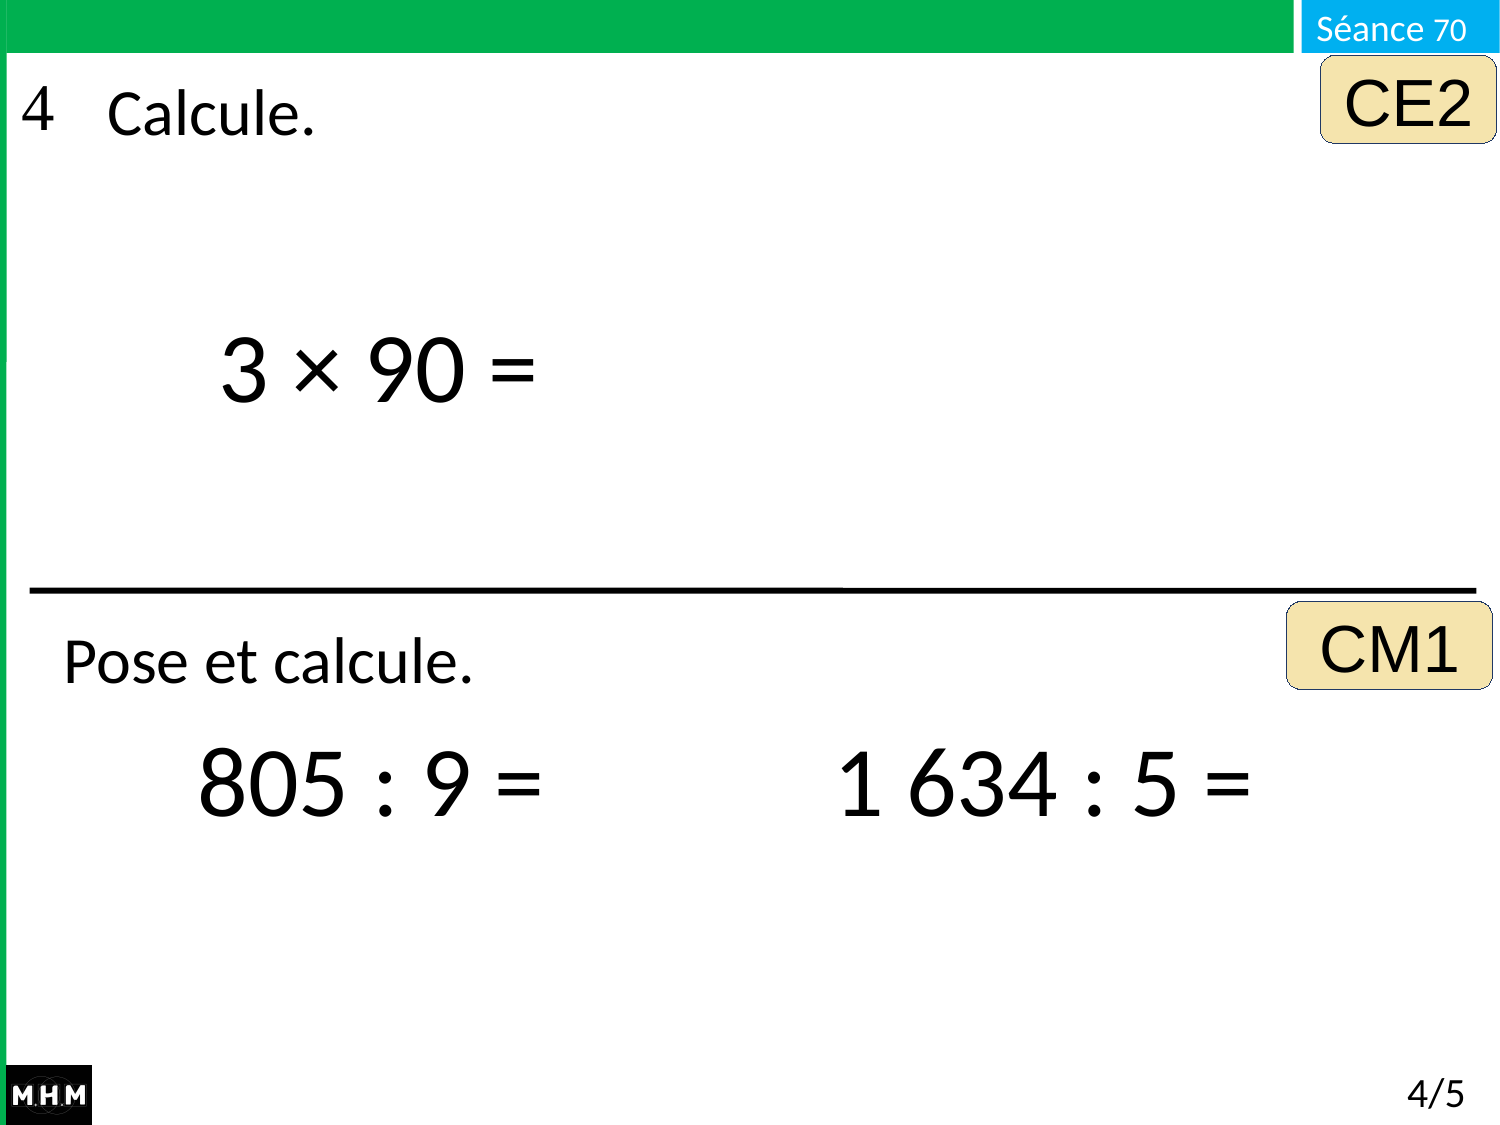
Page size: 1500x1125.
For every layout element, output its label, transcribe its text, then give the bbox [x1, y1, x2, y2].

title Calcule. [92, 71, 1387, 158]
text_box 1 634 : 5 = [768, 708, 1340, 844]
text_box 3 × 90 = [96, 295, 683, 430]
text_box CE2 [1320, 55, 1497, 144]
text_box Pose et calcule. [48, 619, 620, 706]
picture [6, 1065, 92, 1125]
text_box CM1 [1286, 601, 1493, 690]
text_box 805 : 9 = [96, 708, 668, 844]
list 4/5 [1373, 1064, 1500, 1125]
